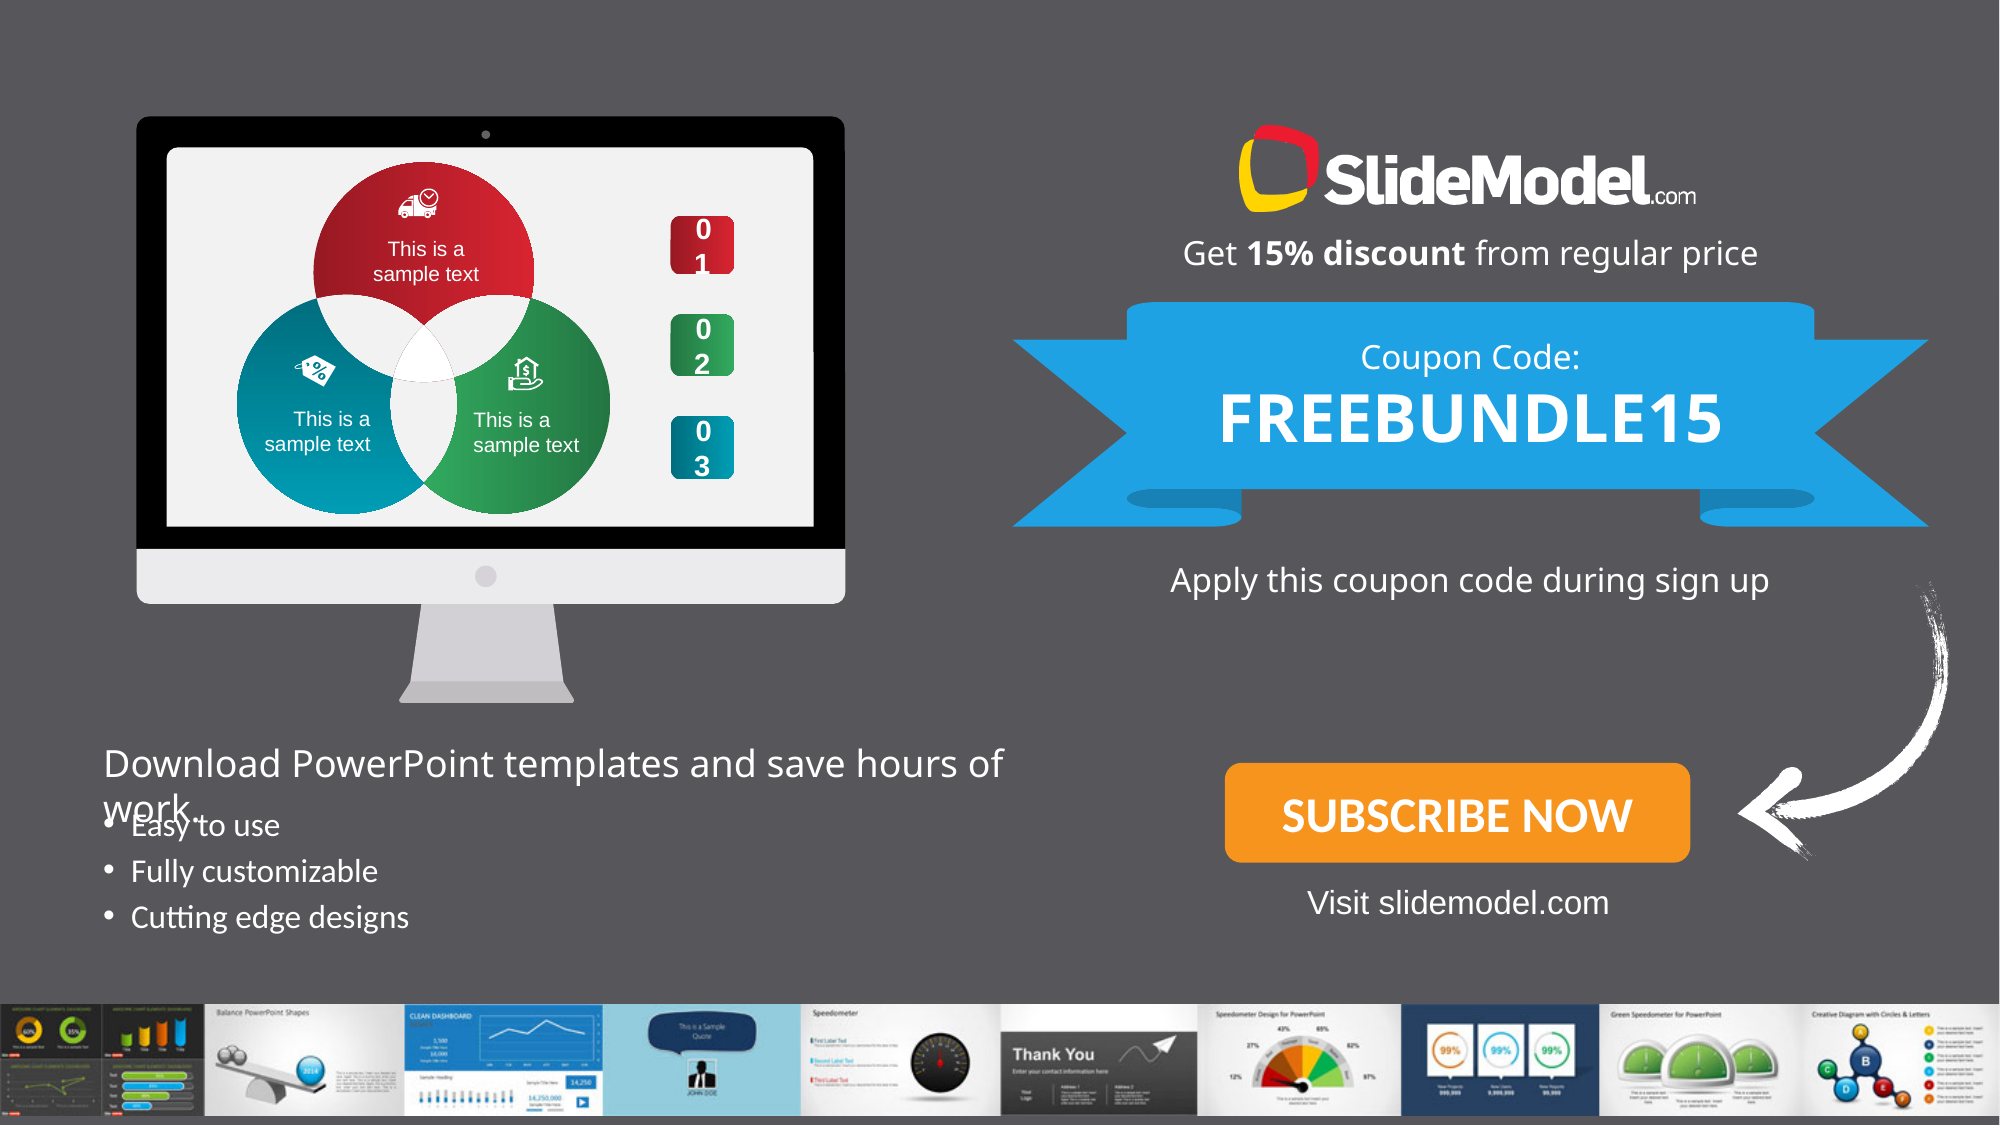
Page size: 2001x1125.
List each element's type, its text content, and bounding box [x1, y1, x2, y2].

picture [1237, 125, 1696, 212]
picture [0, 1004, 2000, 1116]
text_box Apply this coupon code during sign up [1130, 551, 1812, 607]
text_box [0, 1116, 2000, 1125]
text_box Get 15% discount from regular price [1058, 225, 1883, 280]
text_box Easy to use Fully customizable Cutting edge designs [88, 838, 863, 943]
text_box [237, 162, 734, 514]
text_box [1737, 594, 1950, 861]
text_box Visit slidemodel.com [1249, 875, 1669, 927]
text_box Coupon Code: FREEBUNDLE15 [1173, 328, 1768, 464]
text_box SUBSCRIBE NOW [1223, 761, 1692, 864]
text_box Download PowerPoint templates and save hours of work. [88, 732, 1059, 838]
text_box [1012, 302, 1930, 527]
text_box [1930, 587, 1938, 601]
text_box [136, 116, 846, 704]
text_box [0, 0, 2000, 1004]
